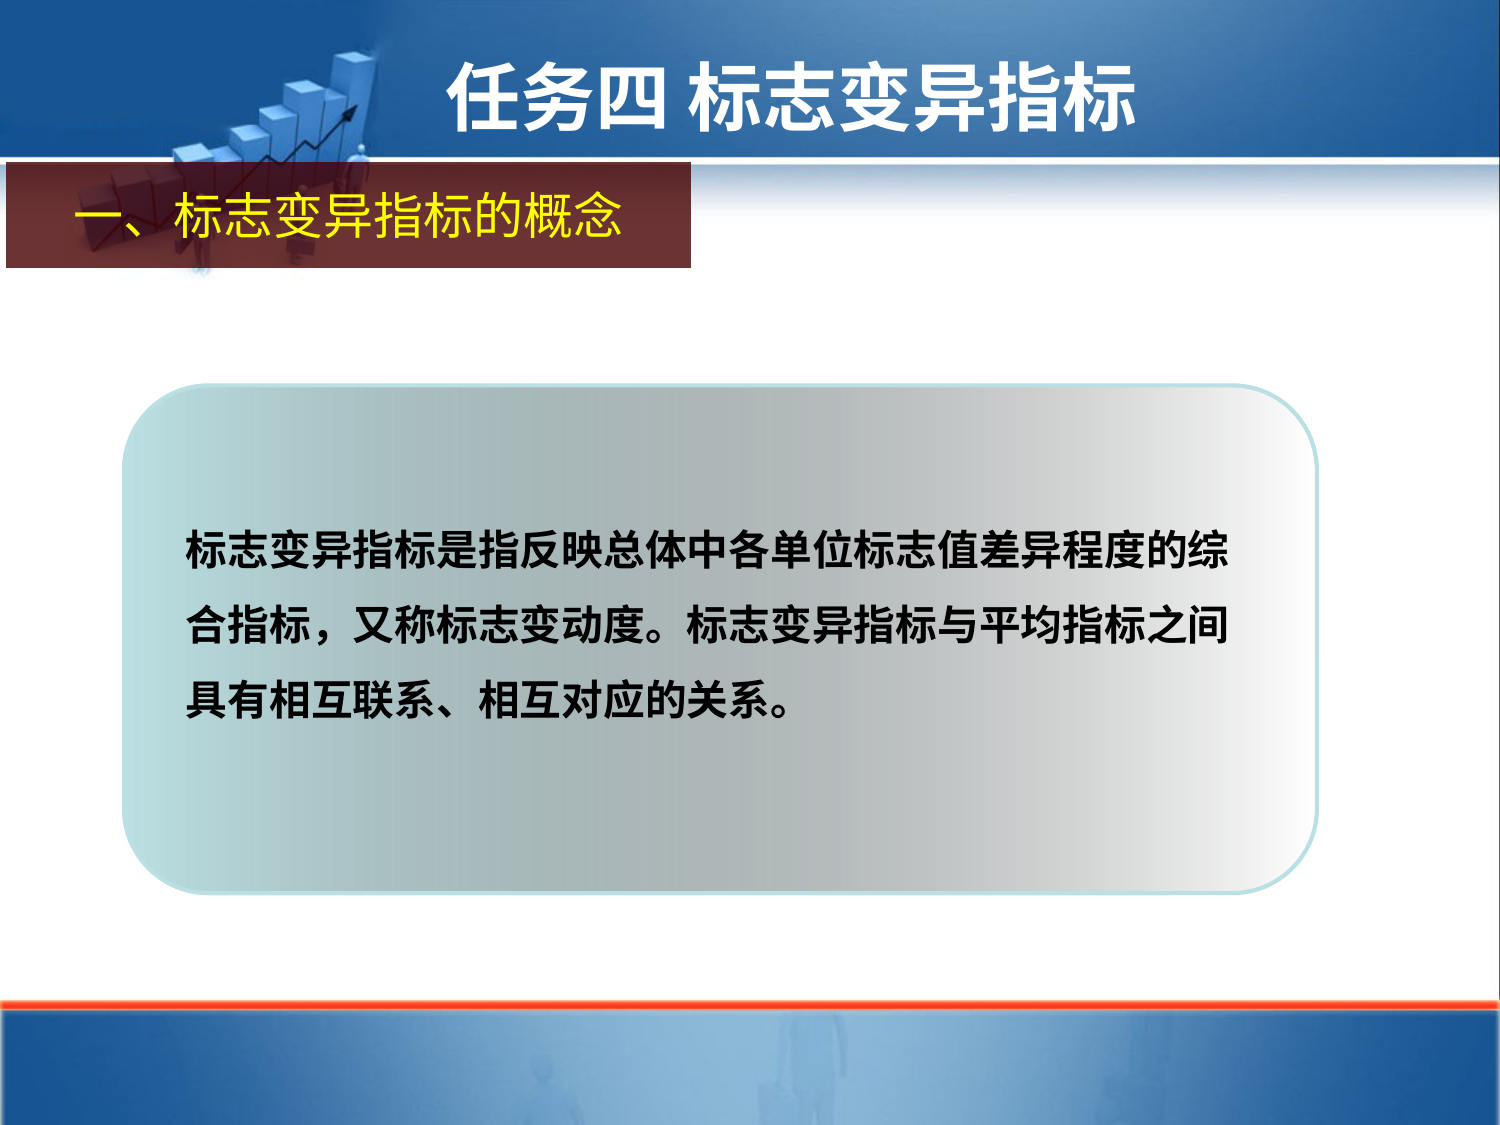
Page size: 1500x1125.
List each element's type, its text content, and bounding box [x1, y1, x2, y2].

text_box 标志变异指标是指反映总体中各单位标志值差异程度的综合指标，又称标志变动度。标志变异指标与平均指标之间具有相互联系、相互对应的关系。 [171, 491, 1270, 732]
text_box 一、标志变异指标的概念 [6, 162, 691, 268]
text_box [123, 385, 1317, 894]
text_box 任务四 标志变异指标 [395, 42, 1500, 148]
picture [0, 0, 1500, 1125]
